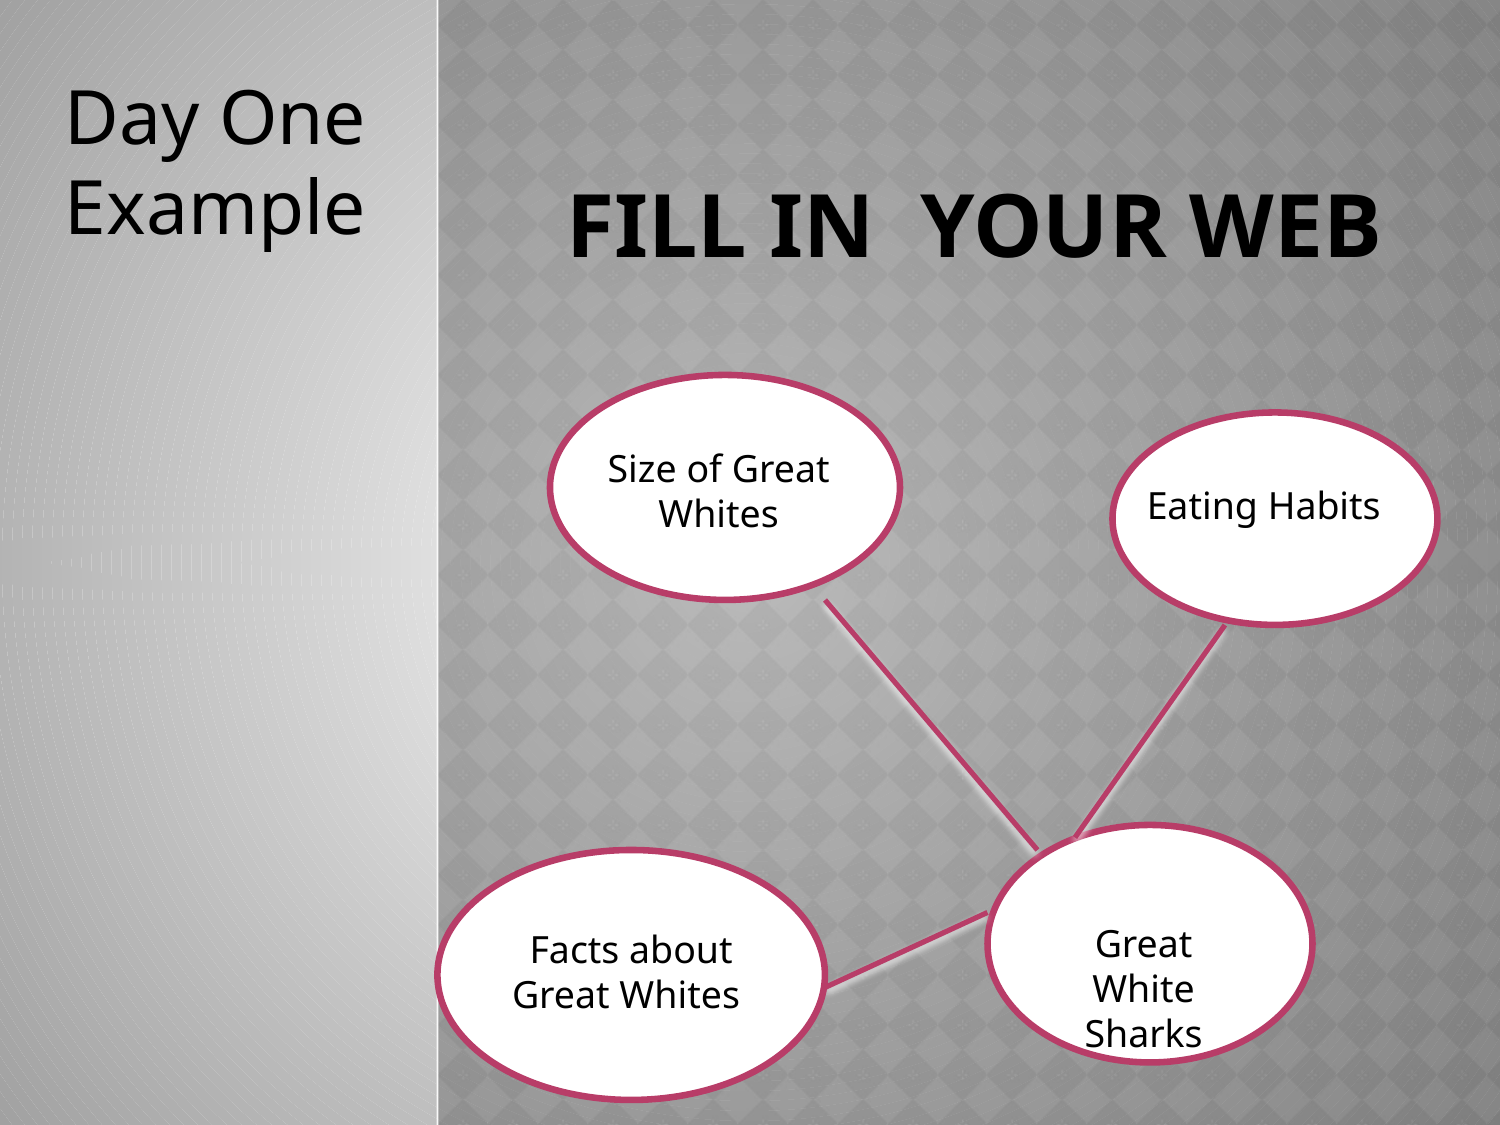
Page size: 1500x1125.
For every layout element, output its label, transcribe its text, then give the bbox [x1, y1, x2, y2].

text_box Facts about Great Whites [487, 918, 775, 1024]
text_box Size of Great Whites [562, 437, 875, 543]
text_box [989, 821, 1316, 1034]
text_box Eating Habits [1124, 474, 1413, 535]
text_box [824, 912, 988, 988]
text_box [564, 371, 904, 604]
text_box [1043, 655, 1257, 807]
text_box [1109, 409, 1441, 629]
text_box [546, 440, 562, 535]
text_box [434, 846, 826, 1104]
title Fill in Your Web [552, 87, 1390, 275]
text_box Day One Example [50, 62, 463, 258]
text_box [805, 618, 1057, 832]
text_box Great White Sharks [1024, 912, 1263, 1063]
